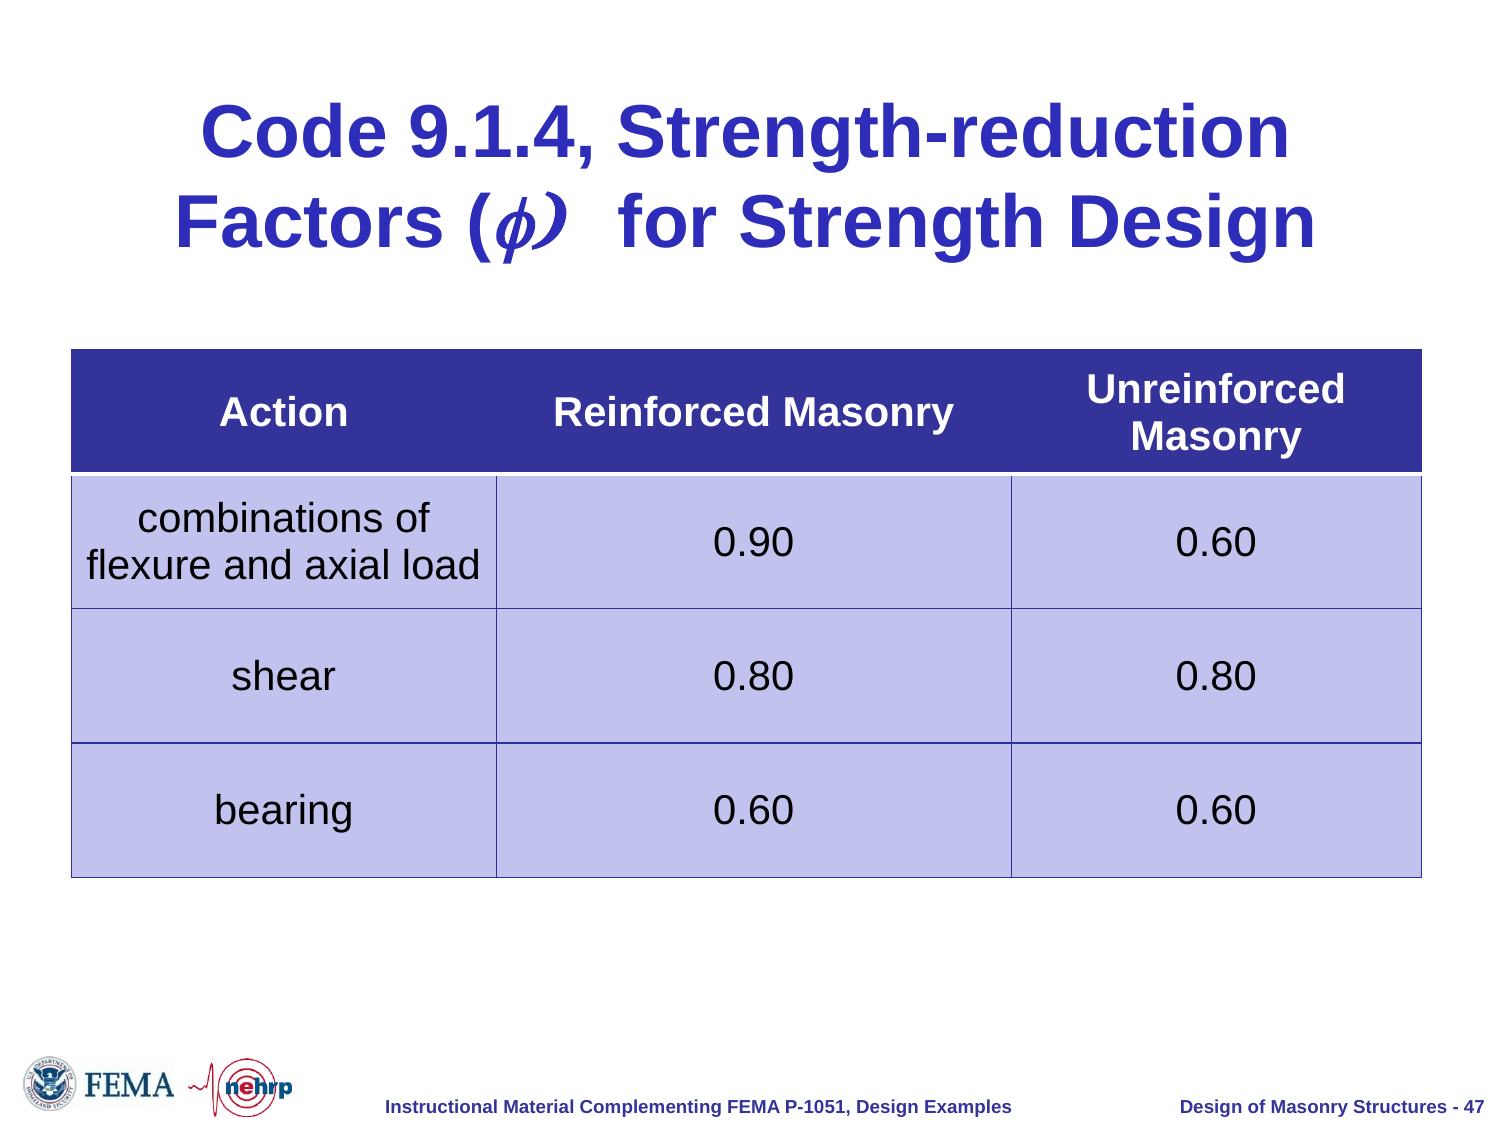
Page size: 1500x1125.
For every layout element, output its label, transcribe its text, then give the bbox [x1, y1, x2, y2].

picture [23, 1056, 174, 1111]
table_header Unreinforced Masonry [1012, 351, 1421, 472]
table_cell 0.90 [497, 476, 1011, 608]
table_cell 0.80 [1012, 609, 1421, 742]
table_cell 0.80 [497, 609, 1011, 742]
table_cell combinations of flexure and axial load [72, 476, 496, 608]
table_cell bearing [72, 744, 496, 877]
title Code 9.1.4, Strength-reduction Factors (f) for Strength Design [44, 77, 1449, 268]
table_cell shear [72, 609, 496, 742]
table_cell 0.60 [1012, 744, 1421, 877]
slide_number Design of Masonry Structures - 47 [1042, 1077, 1500, 1125]
table_header Action [72, 351, 496, 472]
table_cell 0.60 [1012, 476, 1421, 608]
footer Instructional Material Complementing FEMA P-1051, Design Examples [337, 1087, 1042, 1125]
table_cell 0.60 [497, 744, 1011, 877]
table_header Reinforced Masonry [497, 351, 1011, 472]
picture [188, 1058, 292, 1117]
